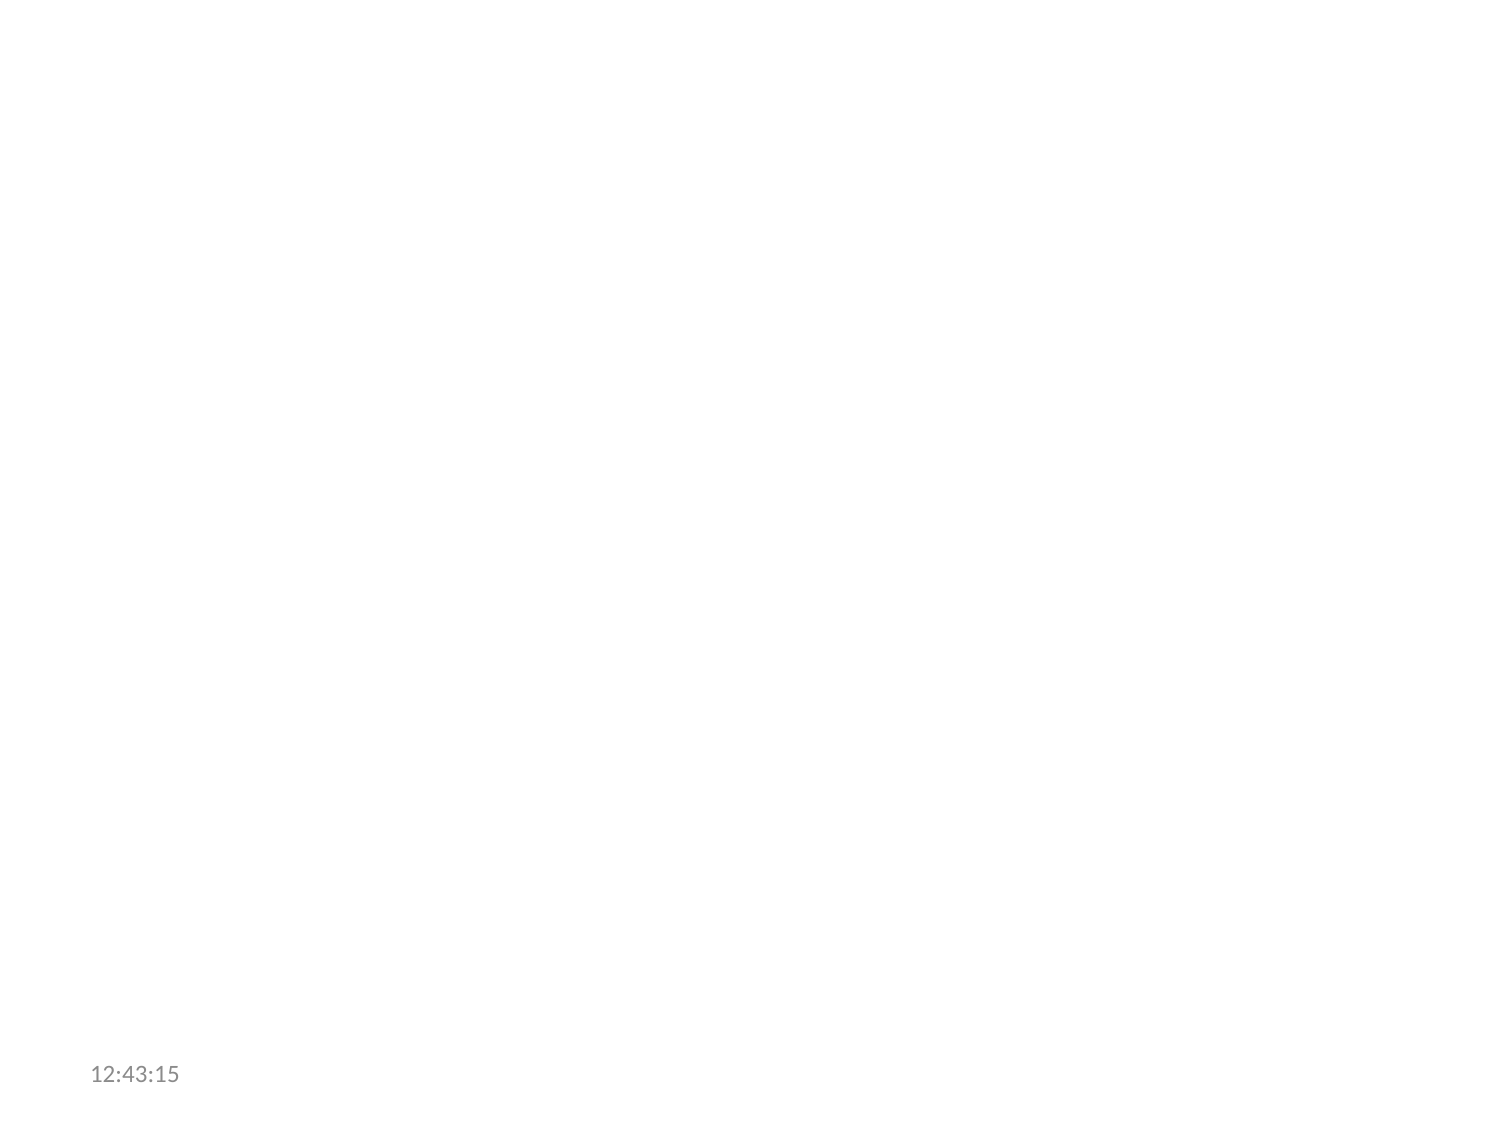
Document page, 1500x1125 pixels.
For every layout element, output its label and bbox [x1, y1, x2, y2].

slide_number [75, 1042, 425, 1103]
